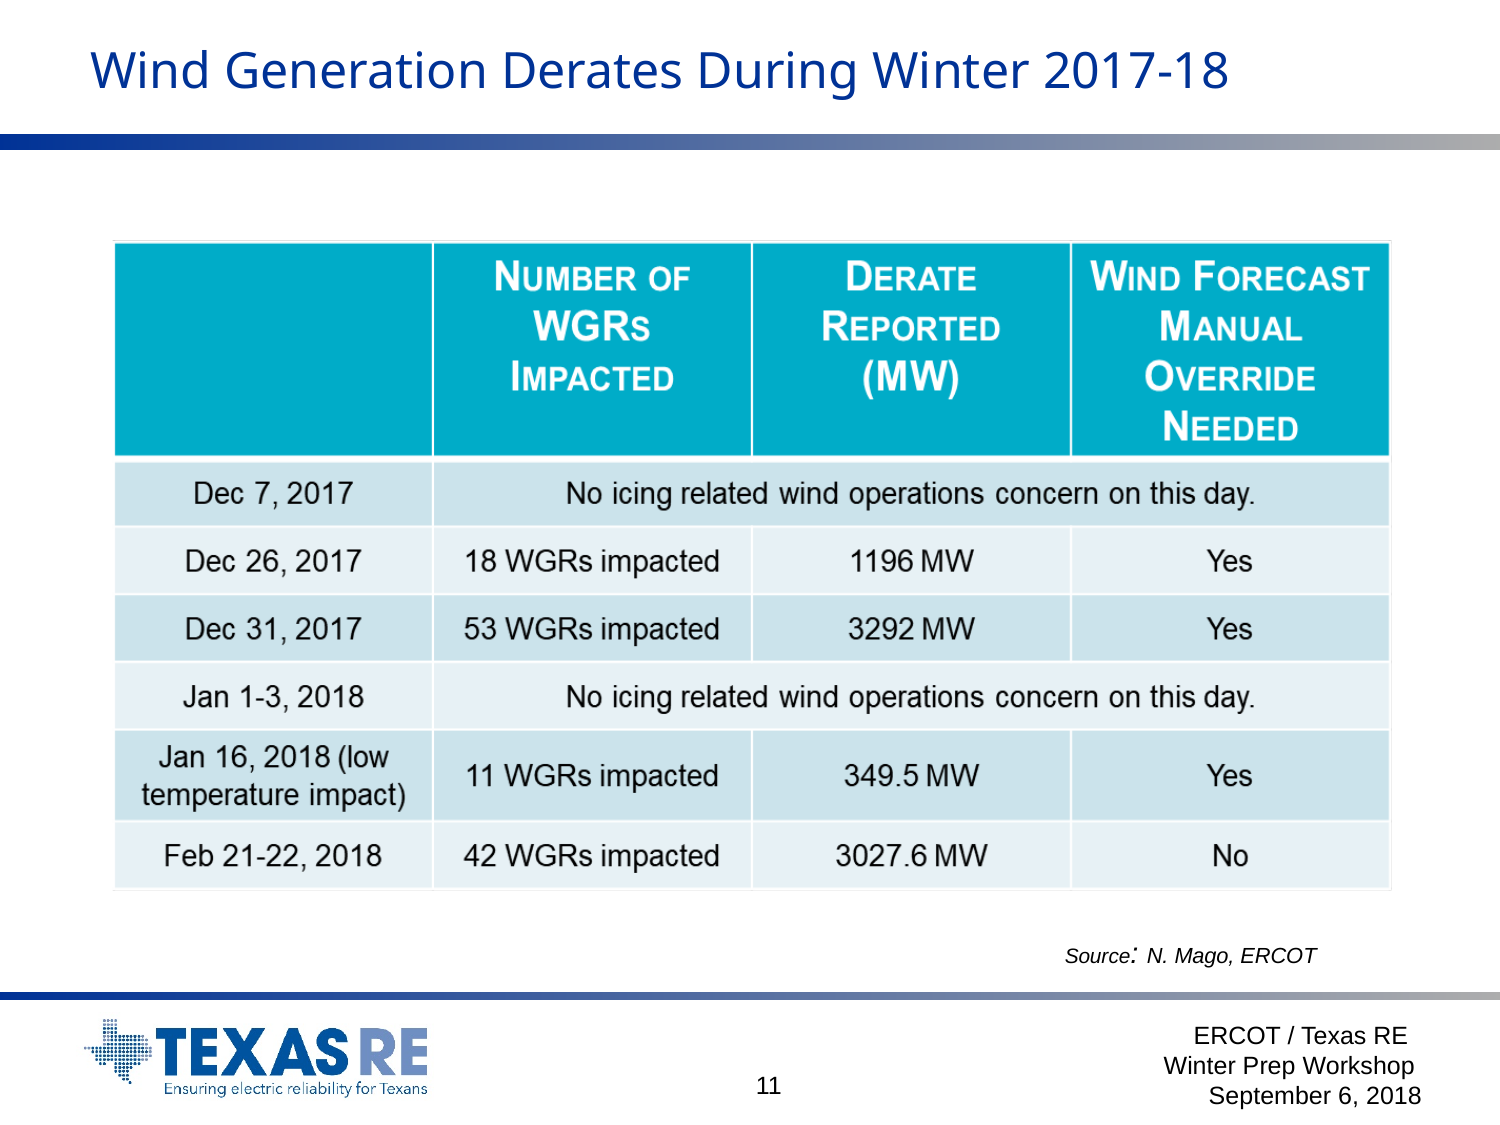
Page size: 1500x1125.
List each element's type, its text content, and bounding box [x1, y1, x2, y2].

picture [76, 1012, 434, 1103]
footer ERCOT / Texas RE Winter Prep Workshop September 6, 2018 [1099, 1012, 1438, 1125]
text_box Source: N. Mago, ERCOT [1050, 927, 1500, 978]
title Wind Generation Derates During Winter 2017-18 [75, 12, 1450, 125]
picture [112, 236, 1395, 894]
